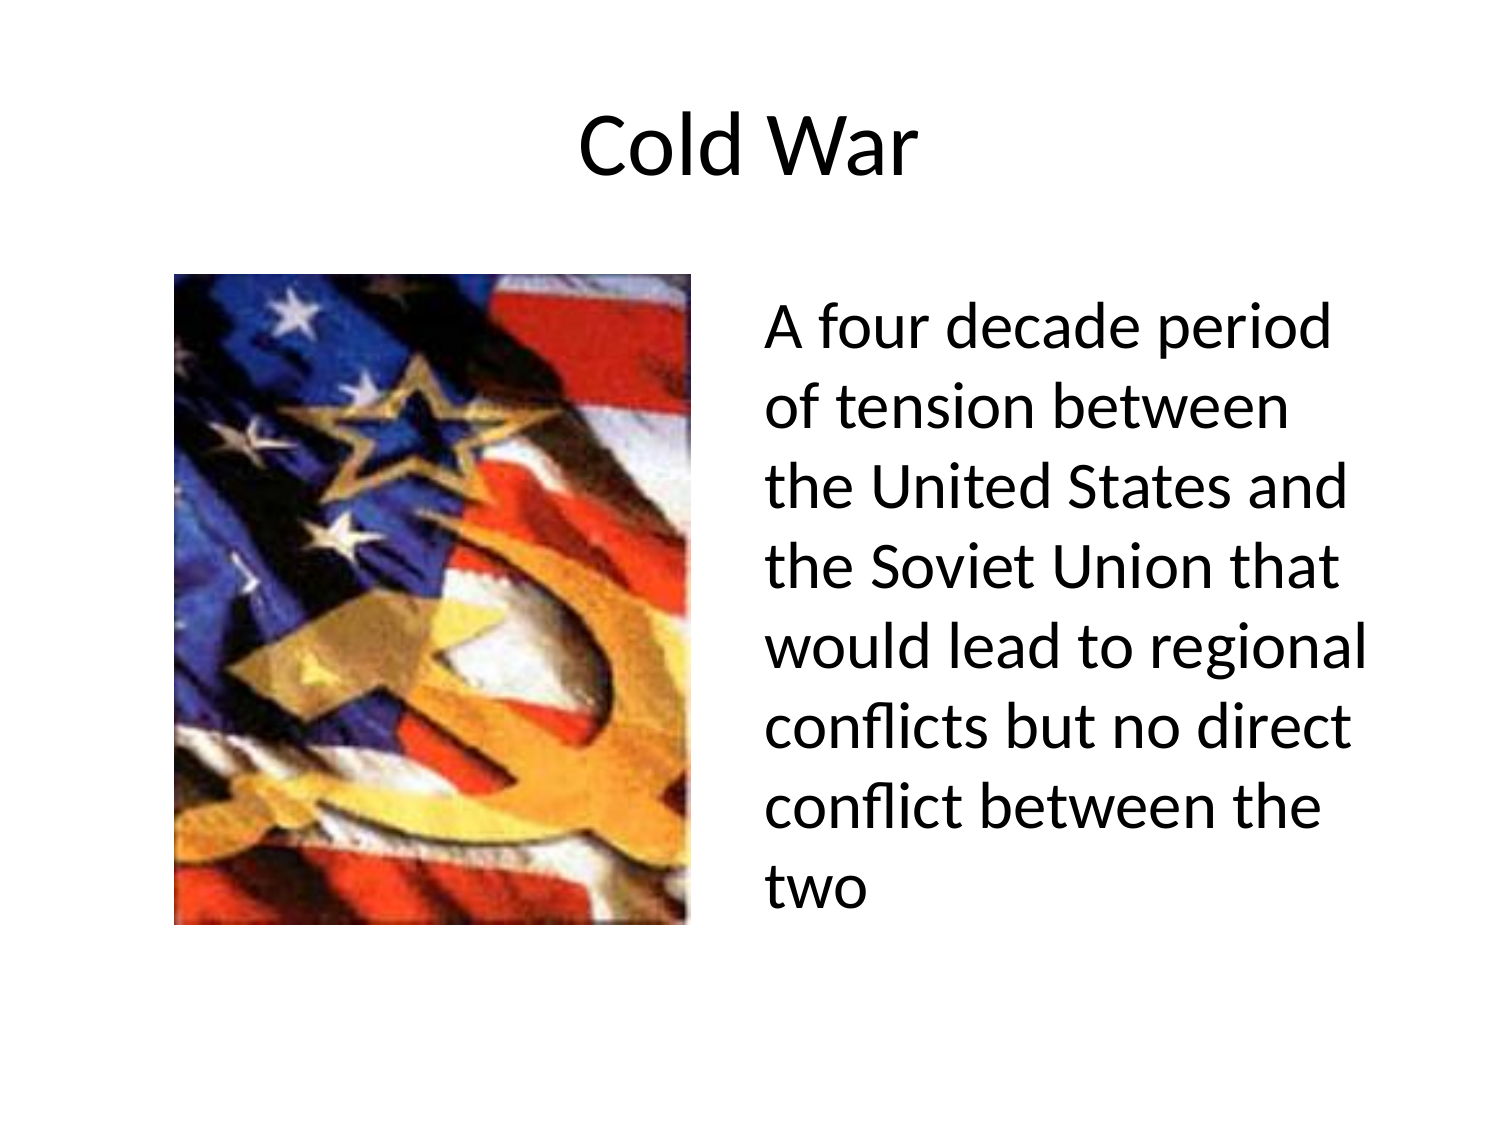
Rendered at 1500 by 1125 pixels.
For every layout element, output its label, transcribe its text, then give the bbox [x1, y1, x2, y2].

title Cold War [75, 45, 1425, 233]
text_box A four decade period of tension between the United States and the Soviet Union that would lead to regional conflicts but no direct conflict between the two [750, 274, 1400, 930]
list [174, 274, 692, 926]
